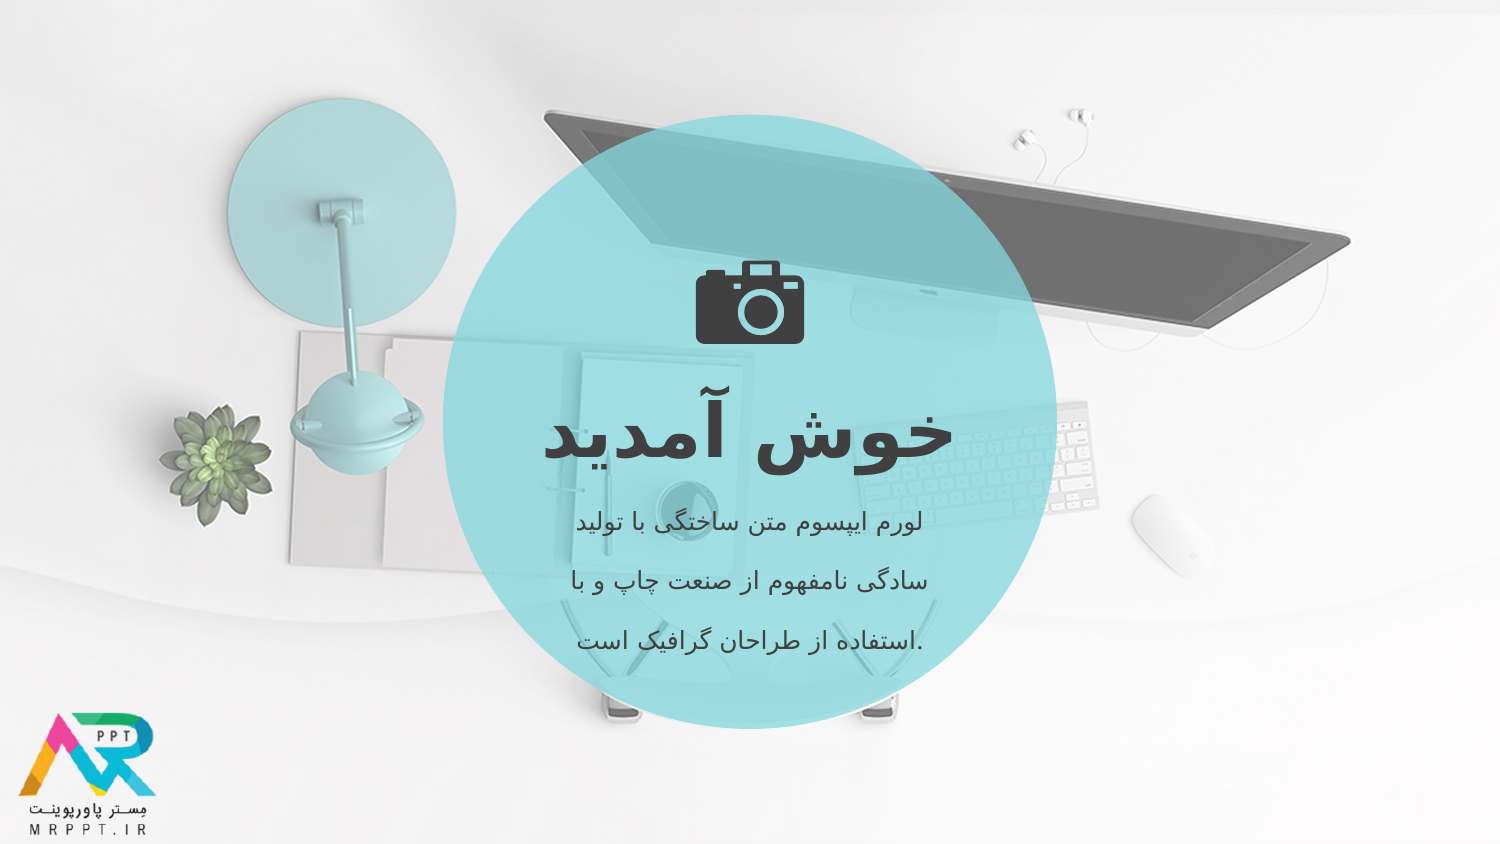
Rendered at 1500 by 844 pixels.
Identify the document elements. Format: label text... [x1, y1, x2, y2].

picture [0, 705, 173, 844]
text_box لورم ایپسوم متن ساختگی با تولید سادگی نامفهوم از صنعت چاپ و با استفاده از طراحان گرافیک است. [551, 467, 948, 662]
text_box [0, 0, 1500, 844]
text_box [693, 258, 807, 347]
list خوش آمدید [442, 357, 1058, 453]
